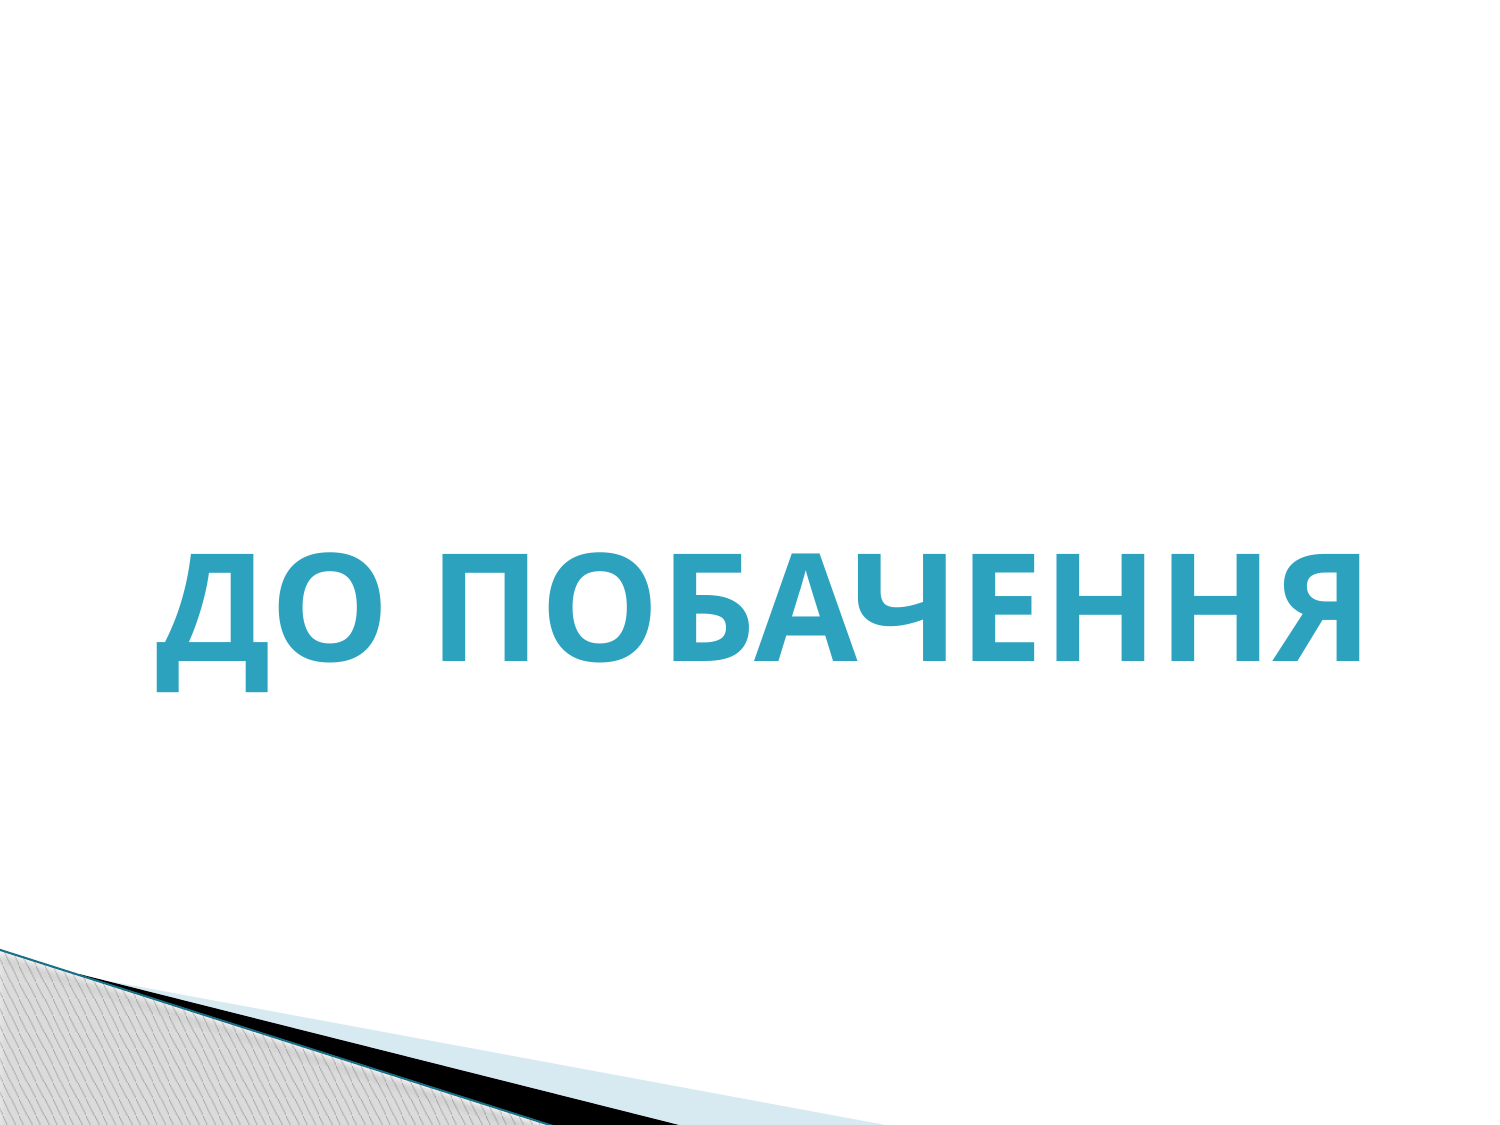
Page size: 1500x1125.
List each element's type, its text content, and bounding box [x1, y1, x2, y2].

text_box ДО побачення [140, 503, 1389, 699]
